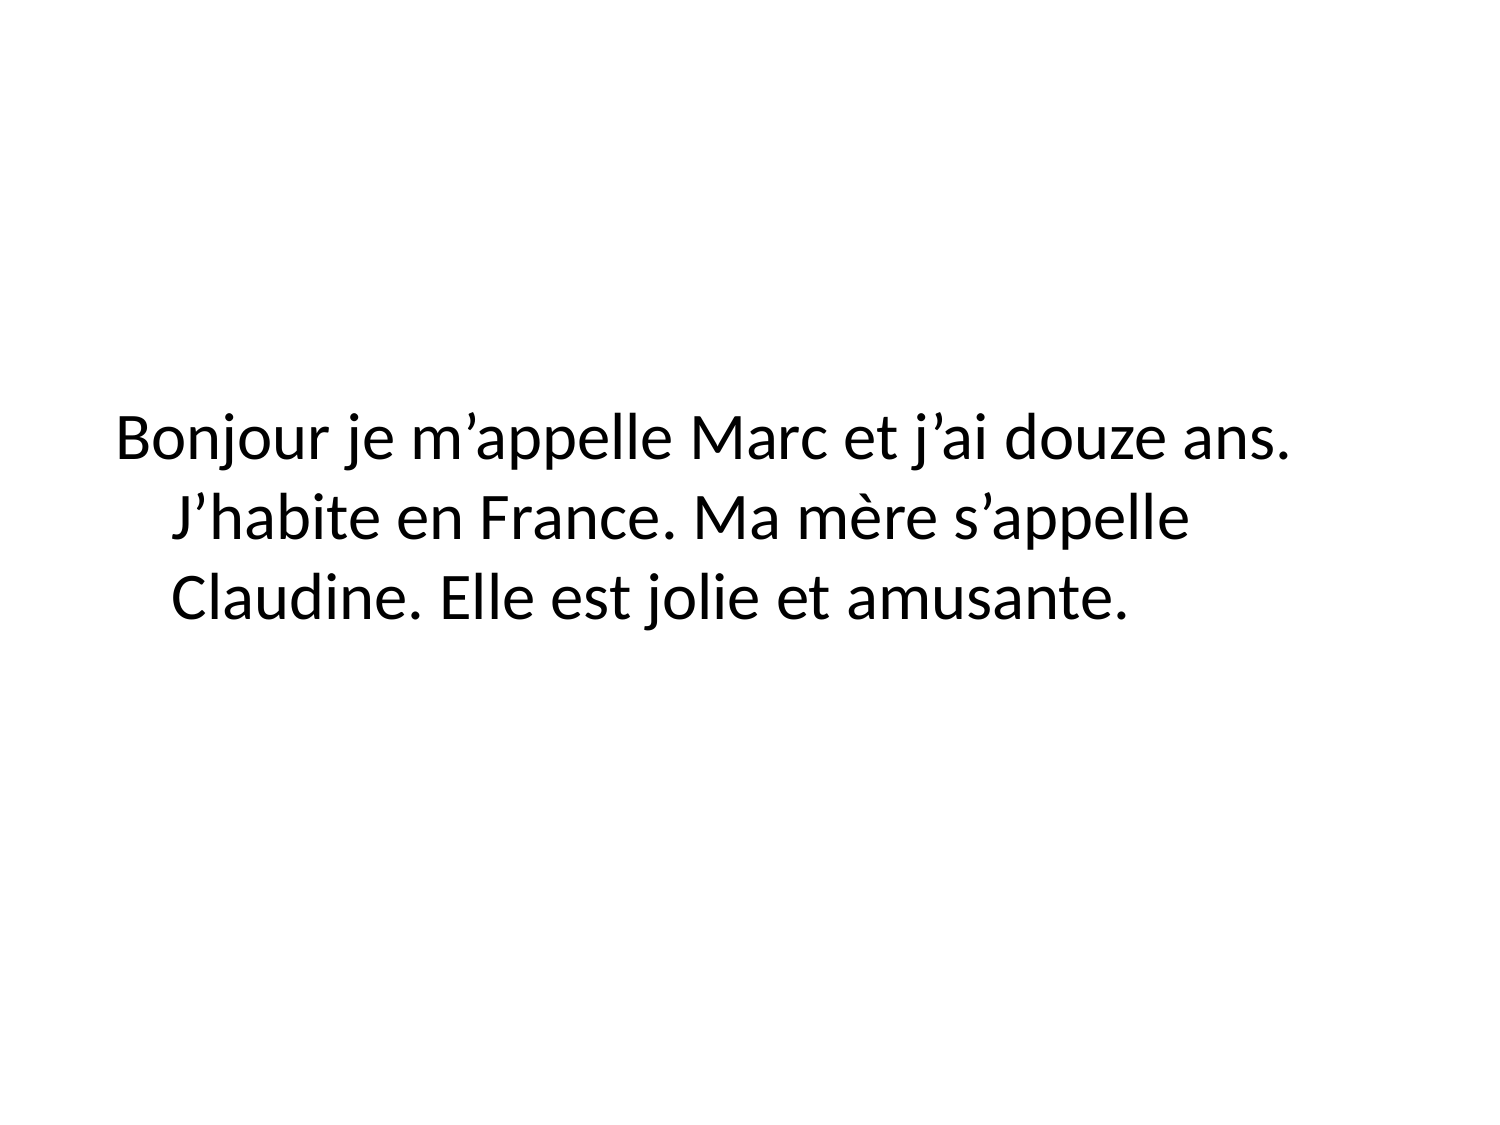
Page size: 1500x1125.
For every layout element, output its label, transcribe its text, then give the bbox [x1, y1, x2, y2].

list Bonjour je m’appelle Marc et j’ai douze ans. J’habite en France. Ma mère s’appelle Claudine. Elle est jolie et amusante. [100, 385, 1437, 698]
